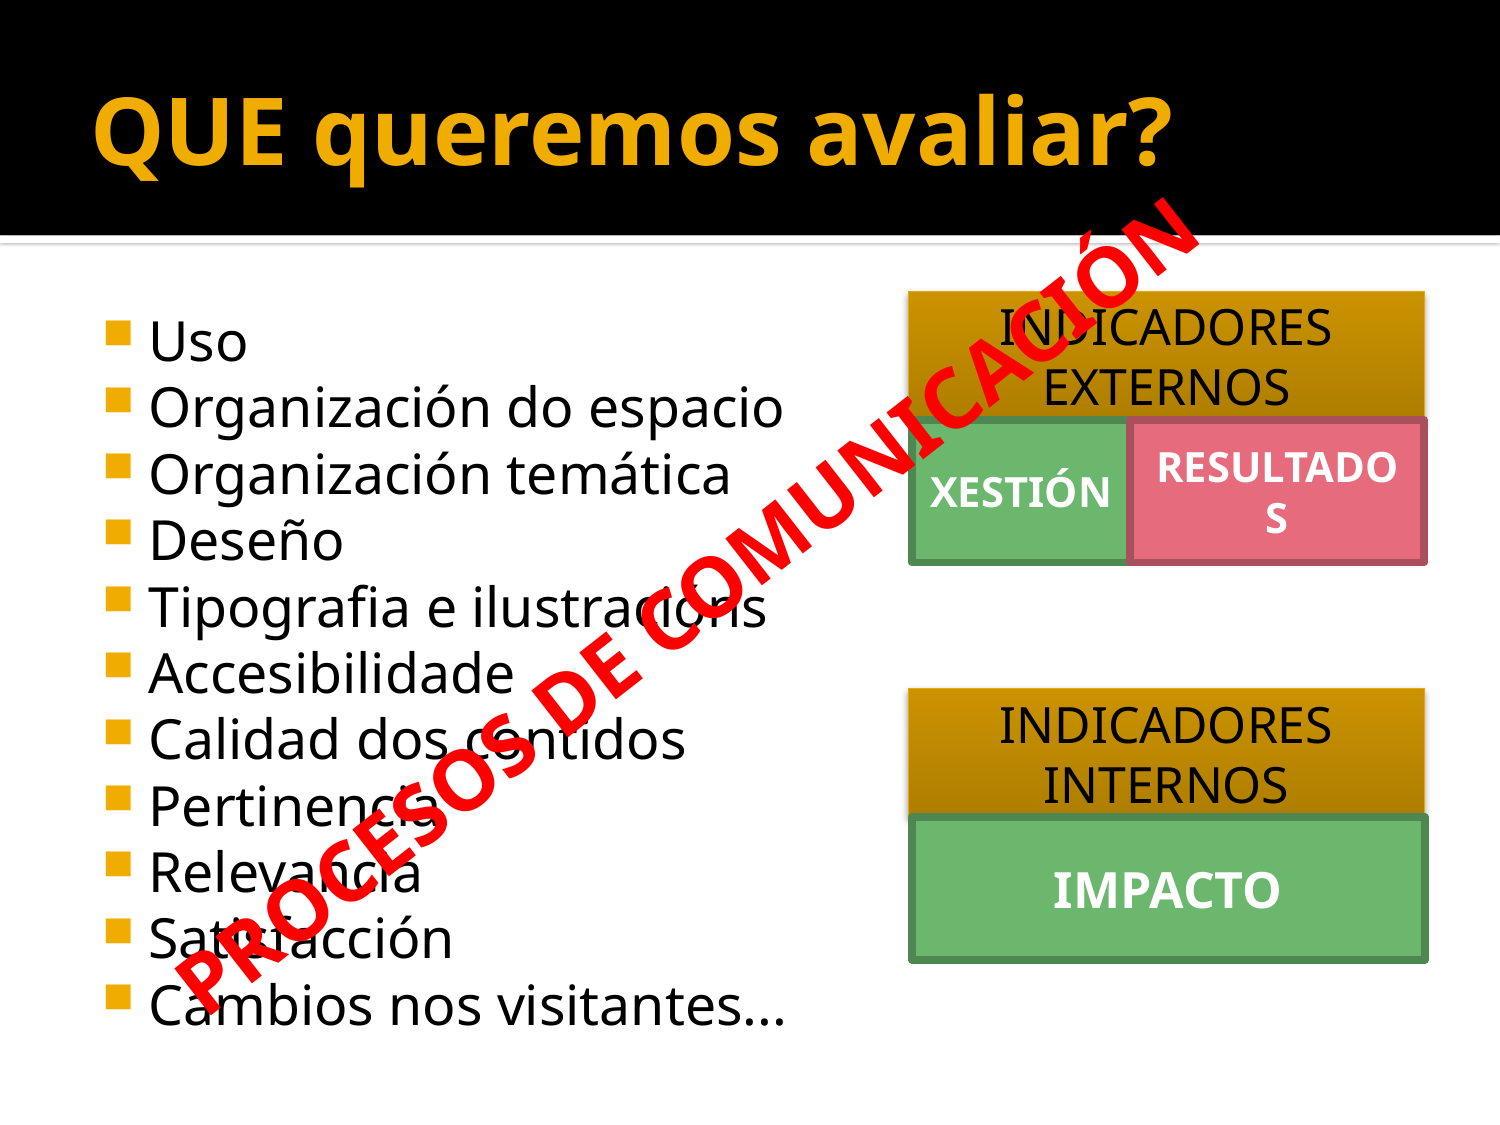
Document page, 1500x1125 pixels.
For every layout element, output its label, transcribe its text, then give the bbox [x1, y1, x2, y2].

title QUE queremos avaliar? [75, 25, 1425, 231]
list Uso Organización do espacio Organización temática Deseño Tipografia e ilustracións Accesibilidade Calidad dos contidos Pertinencia Relevancia Satisfacción Cambios nos visitantes... [75, 291, 1425, 1050]
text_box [908, 688, 1425, 960]
text_box PROCESOS DE COMUNICACIÓN [993, 127, 1272, 289]
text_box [908, 291, 1425, 563]
text_box PROCESOS DE COMUNICACIÓN [138, 360, 902, 1049]
